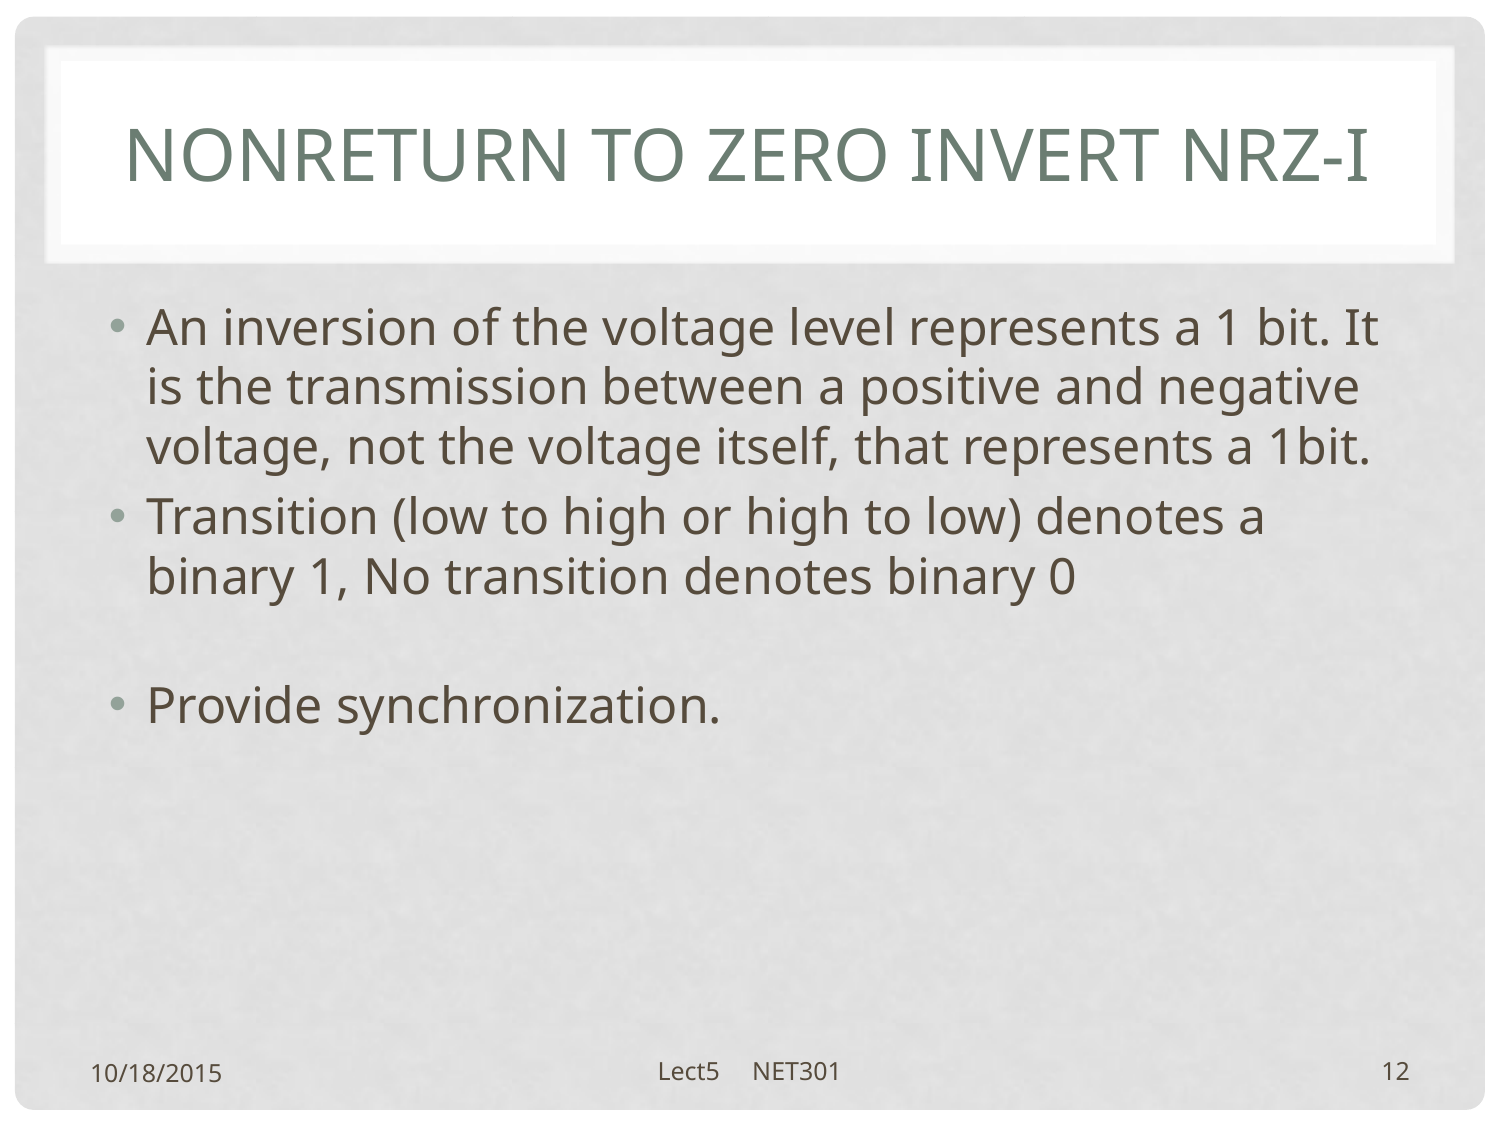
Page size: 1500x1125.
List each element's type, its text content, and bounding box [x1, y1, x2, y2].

footer Lect5 NET301 [512, 1042, 988, 1103]
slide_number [75, 1042, 425, 1103]
title NonReturn to Zero Invert NRZ-I [69, 66, 1425, 238]
slide_number 12 [1074, 1042, 1425, 1103]
list An inversion of the voltage level represents a 1 bit. It is the transmission between a positive and negative voltage, not the voltage itself, that represents a 1bit. Transition (low to high or high to low) denotes a binary 1, No transition denotes binary 0 Provide synchronization. [75, 287, 1425, 1005]
